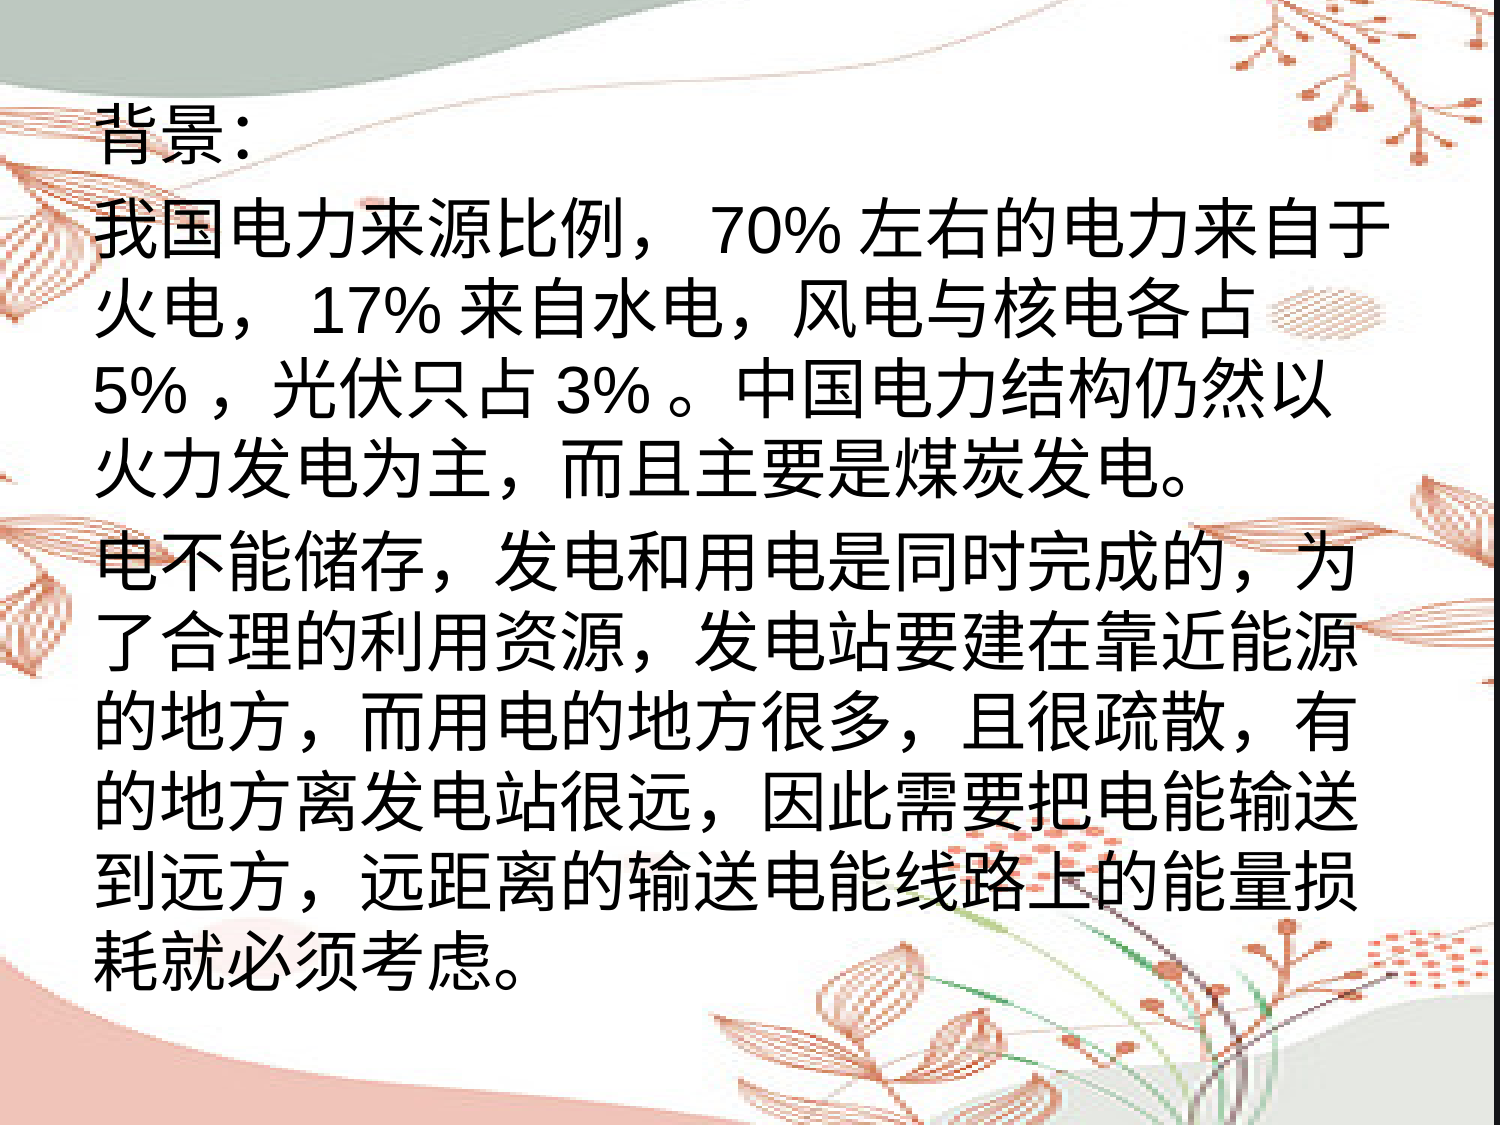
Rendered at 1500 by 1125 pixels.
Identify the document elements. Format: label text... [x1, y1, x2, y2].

picture [0, 0, 1500, 1125]
subtitle 背景： 我国电力来源比例，70%左右的电力来自于火电，17%来自水电，风电与核电各占5%，光伏只占3%。中国电力结构仍然以火力发电为主，而且主要是煤炭发电。 电不能储存，发电和用电是同时完成的，为了合理的利用资源，发电站要建在靠近能源的地方，而用电的地方很多，且很疏散，有的地方离发电站很远，因此需要把电能输送到远方，远距离的输送电能线路上的能量损耗就必须考虑。 [77, 27, 1415, 1075]
